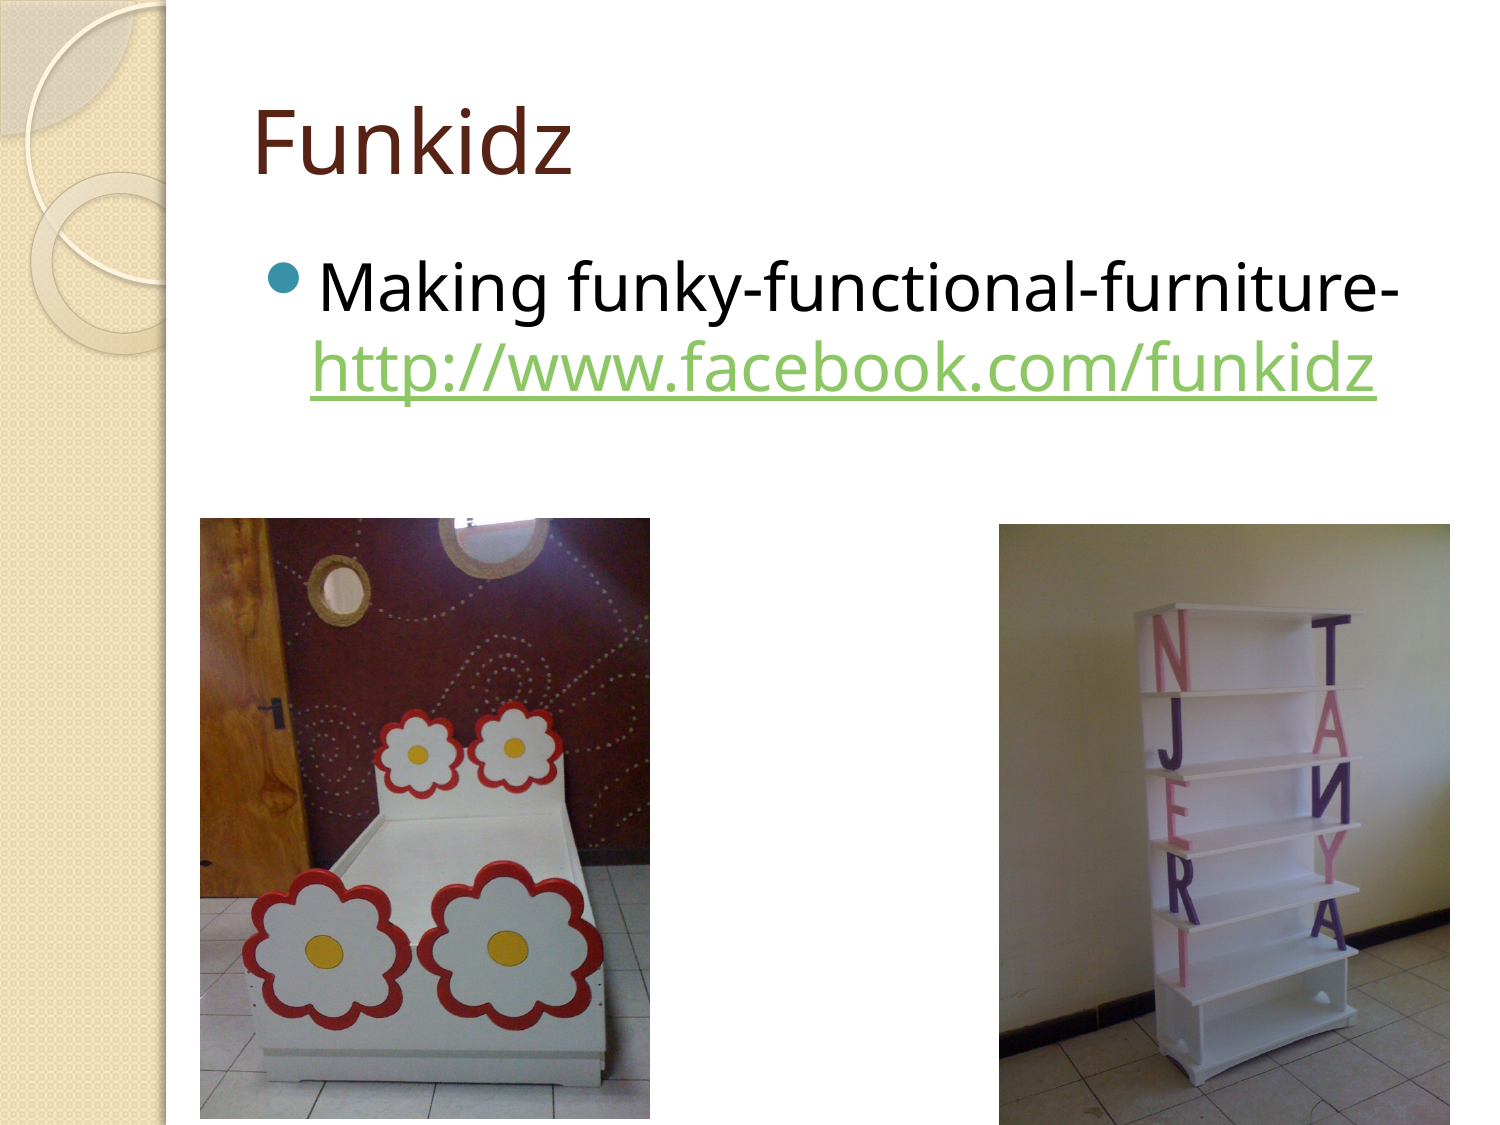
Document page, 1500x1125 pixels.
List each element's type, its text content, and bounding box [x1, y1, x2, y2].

picture [999, 524, 1451, 1125]
picture [199, 518, 651, 1119]
list Making funky-functional-furniture- http://www.facebook.com/funkidz [235, 237, 1466, 1025]
title Funkidz [235, 45, 1466, 233]
